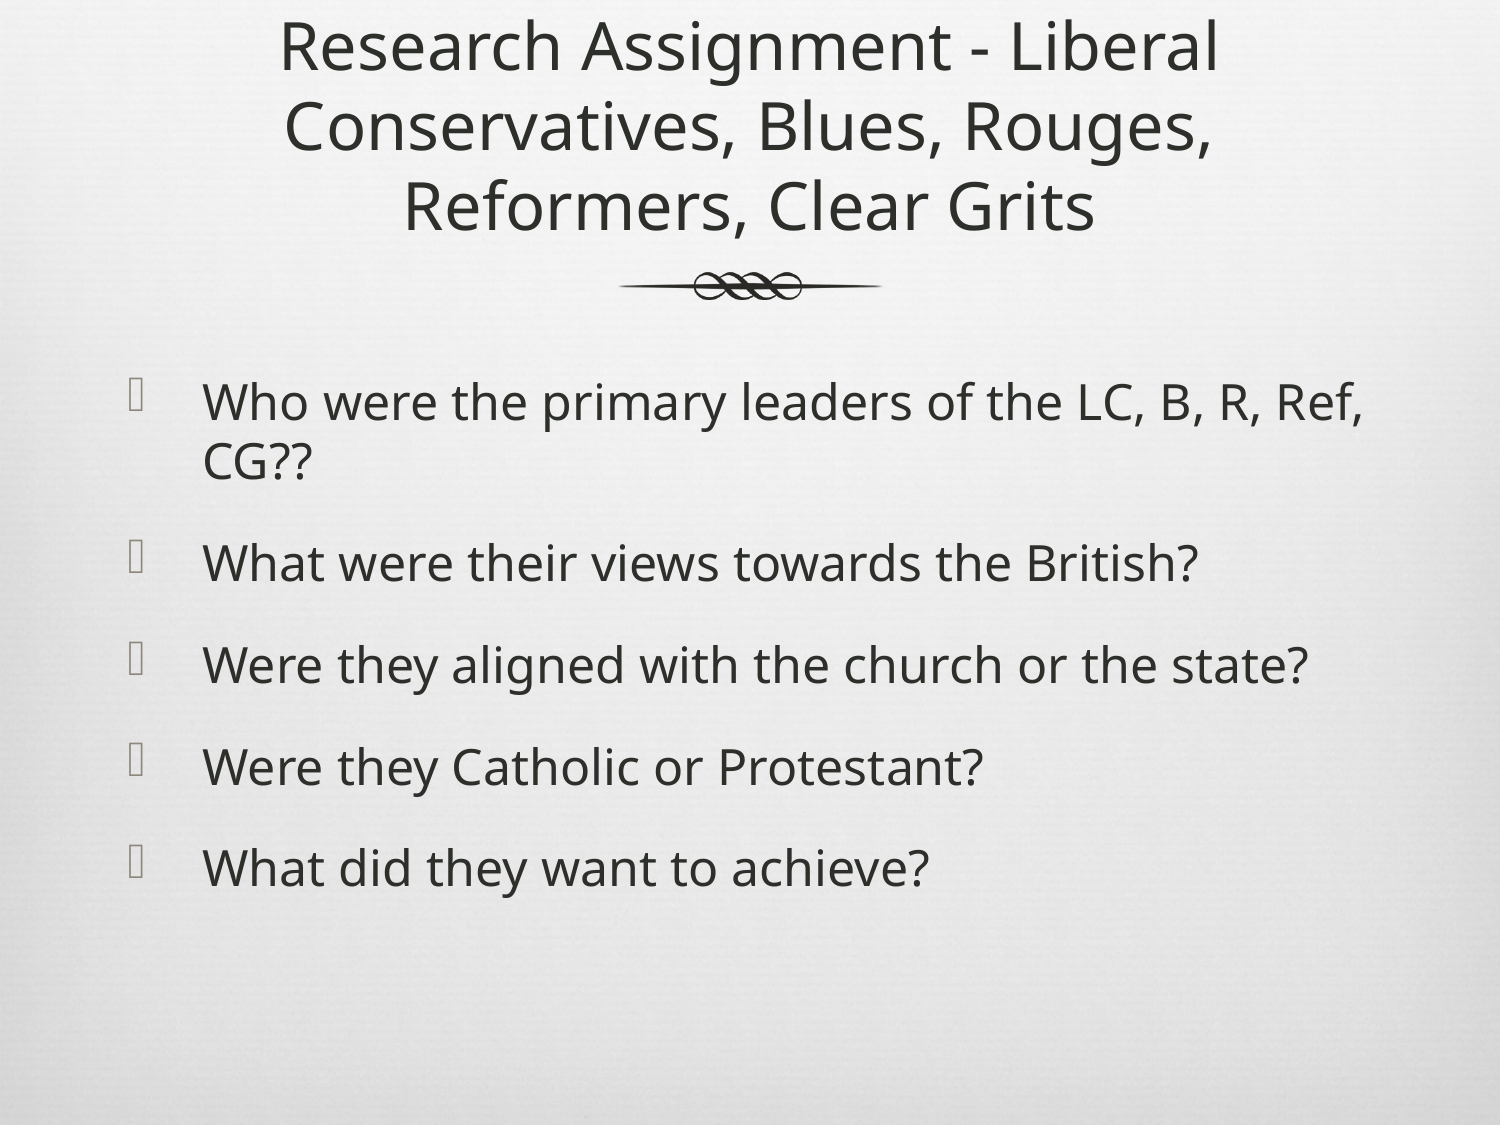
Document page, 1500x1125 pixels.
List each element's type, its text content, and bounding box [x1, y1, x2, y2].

picture [615, 272, 885, 300]
list Who were the primary leaders of the LC, B, R, Ref, CG?? What were their views towards the British? Were they aligned with the church or the state? Were they Catholic or Protestant? What did they want to achieve? [112, 362, 1388, 963]
title Research Assignment - Liberal Conservatives, Blues, Rouges, Reformers, Clear Grits [112, 10, 1388, 236]
